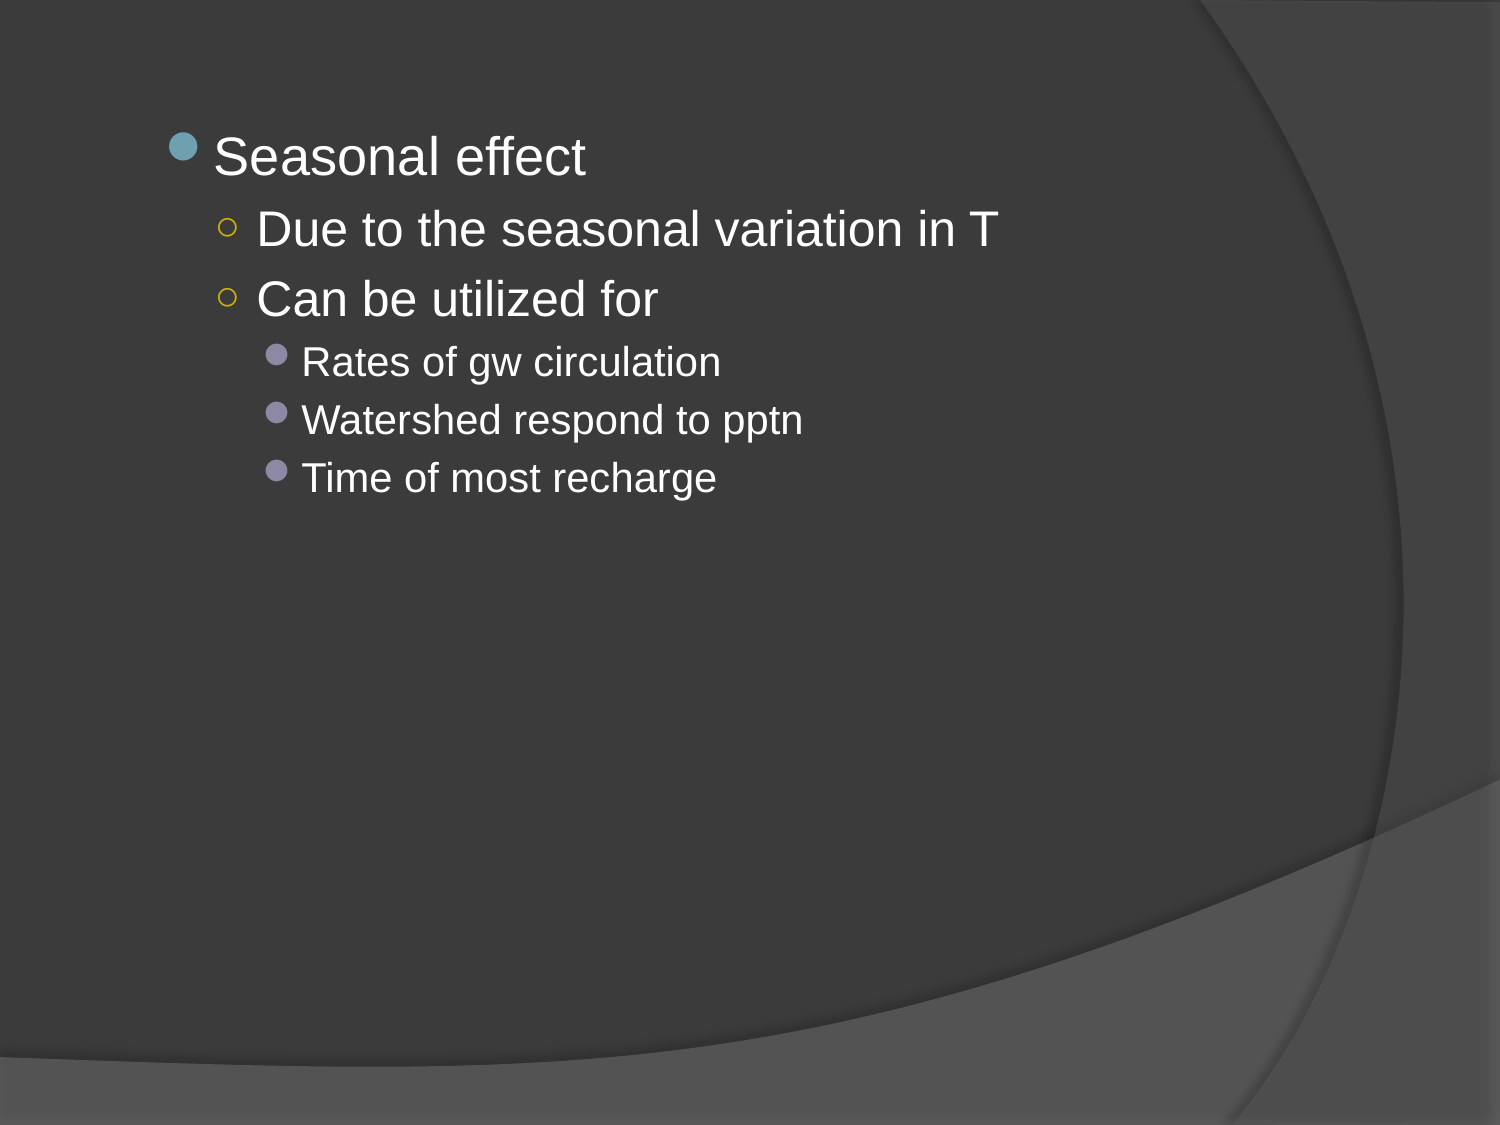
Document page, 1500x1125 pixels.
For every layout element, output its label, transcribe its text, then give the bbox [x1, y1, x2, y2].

list Seasonal effect Due to the seasonal variation in T Can be utilized for Rates of gw circulation Watershed respond to pptn Time of most recharge [76, 113, 1302, 857]
